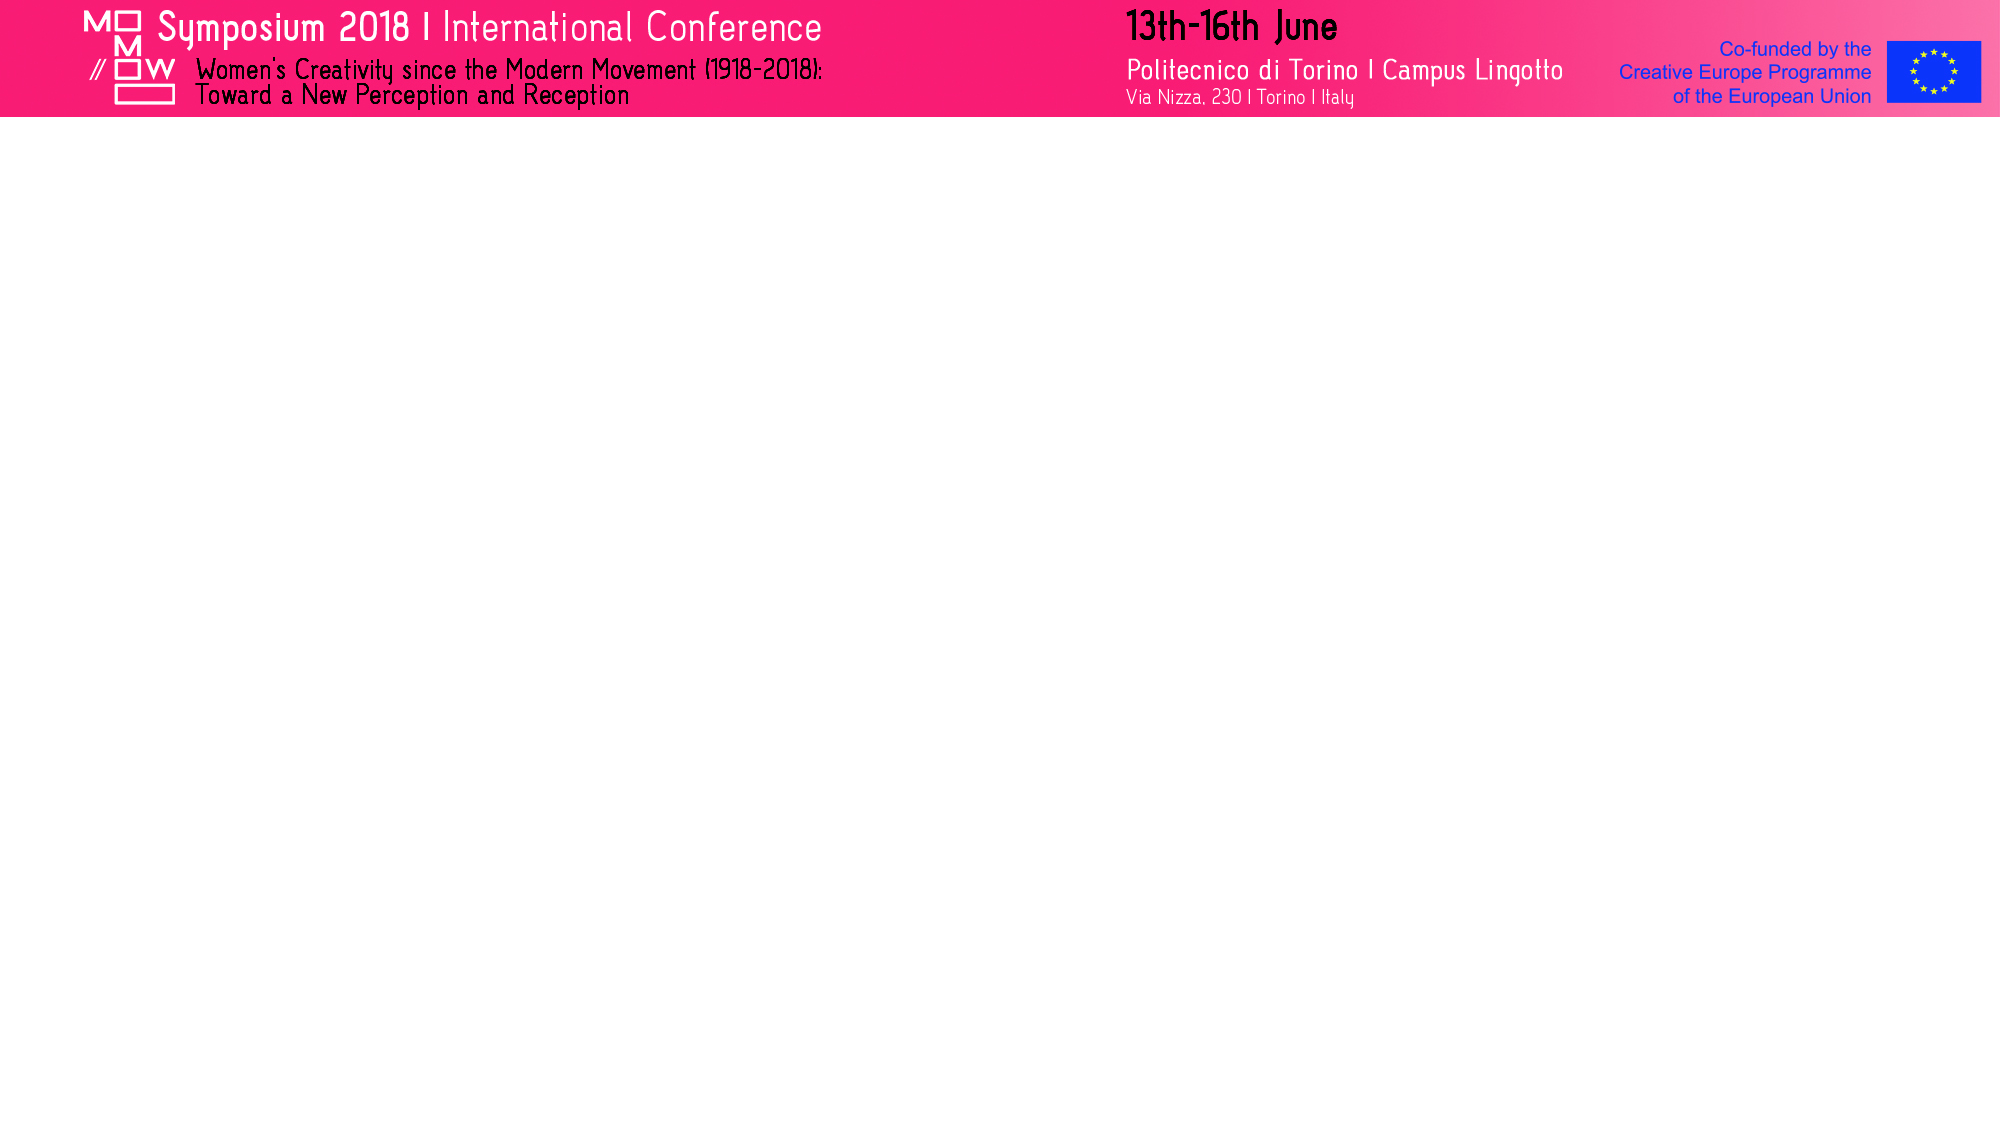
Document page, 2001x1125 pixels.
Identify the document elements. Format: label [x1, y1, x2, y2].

picture [0, 0, 2000, 117]
